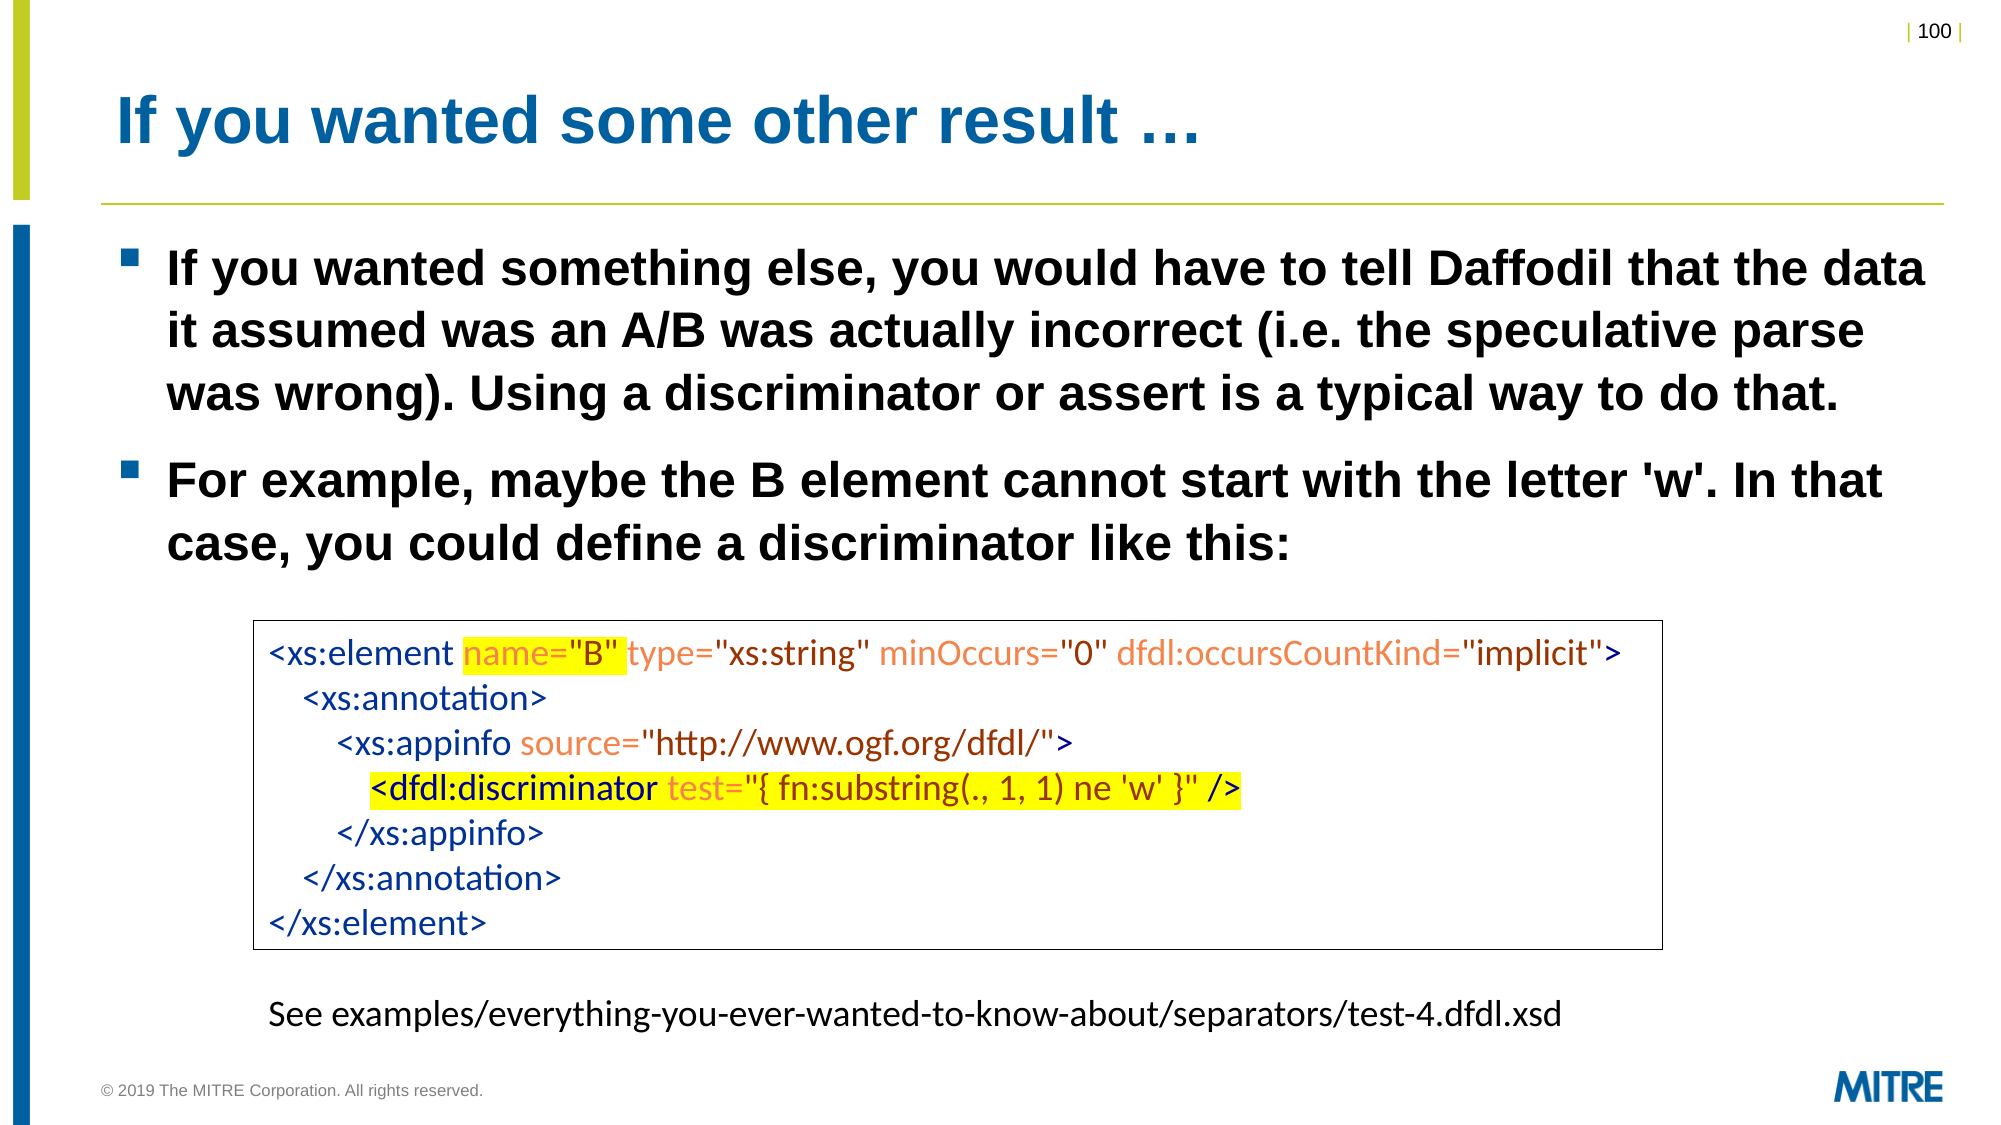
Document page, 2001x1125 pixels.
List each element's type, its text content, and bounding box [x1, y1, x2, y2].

footer © 2019 The MITRE Corporation. All rights reserved. [101, 1069, 1338, 1110]
list If you wanted something else, you would have to tell Daffodil that the data it assumed was an A/B was actually incorrect (i.e. the speculative parse was wrong). Using a discriminator or assert is a typical way to do that. For example, maybe the B element cannot start with the letter 'w'. In that case, you could define a discriminator like this: [101, 224, 1945, 621]
picture [1834, 1068, 1945, 1109]
text_box <xs:element name="B" type="xs:string" minOccurs="0" dfdl:occursCountKind="implicit"> <xs:annotation> <xs:appinfo source="http://www.ogf.org/dfdl/"> <dfdl:discriminator test="{ fn:substring(., 1, 1) ne 'w' }" /> </xs:appinfo> </xs:annotation> </xs:element> [253, 620, 1663, 950]
text_box See examples/everything-you-ever-wanted-to-know-about/separators/test-4.dfdl.xsd [253, 981, 1592, 1042]
title If you wanted some other result … [101, 60, 1945, 184]
